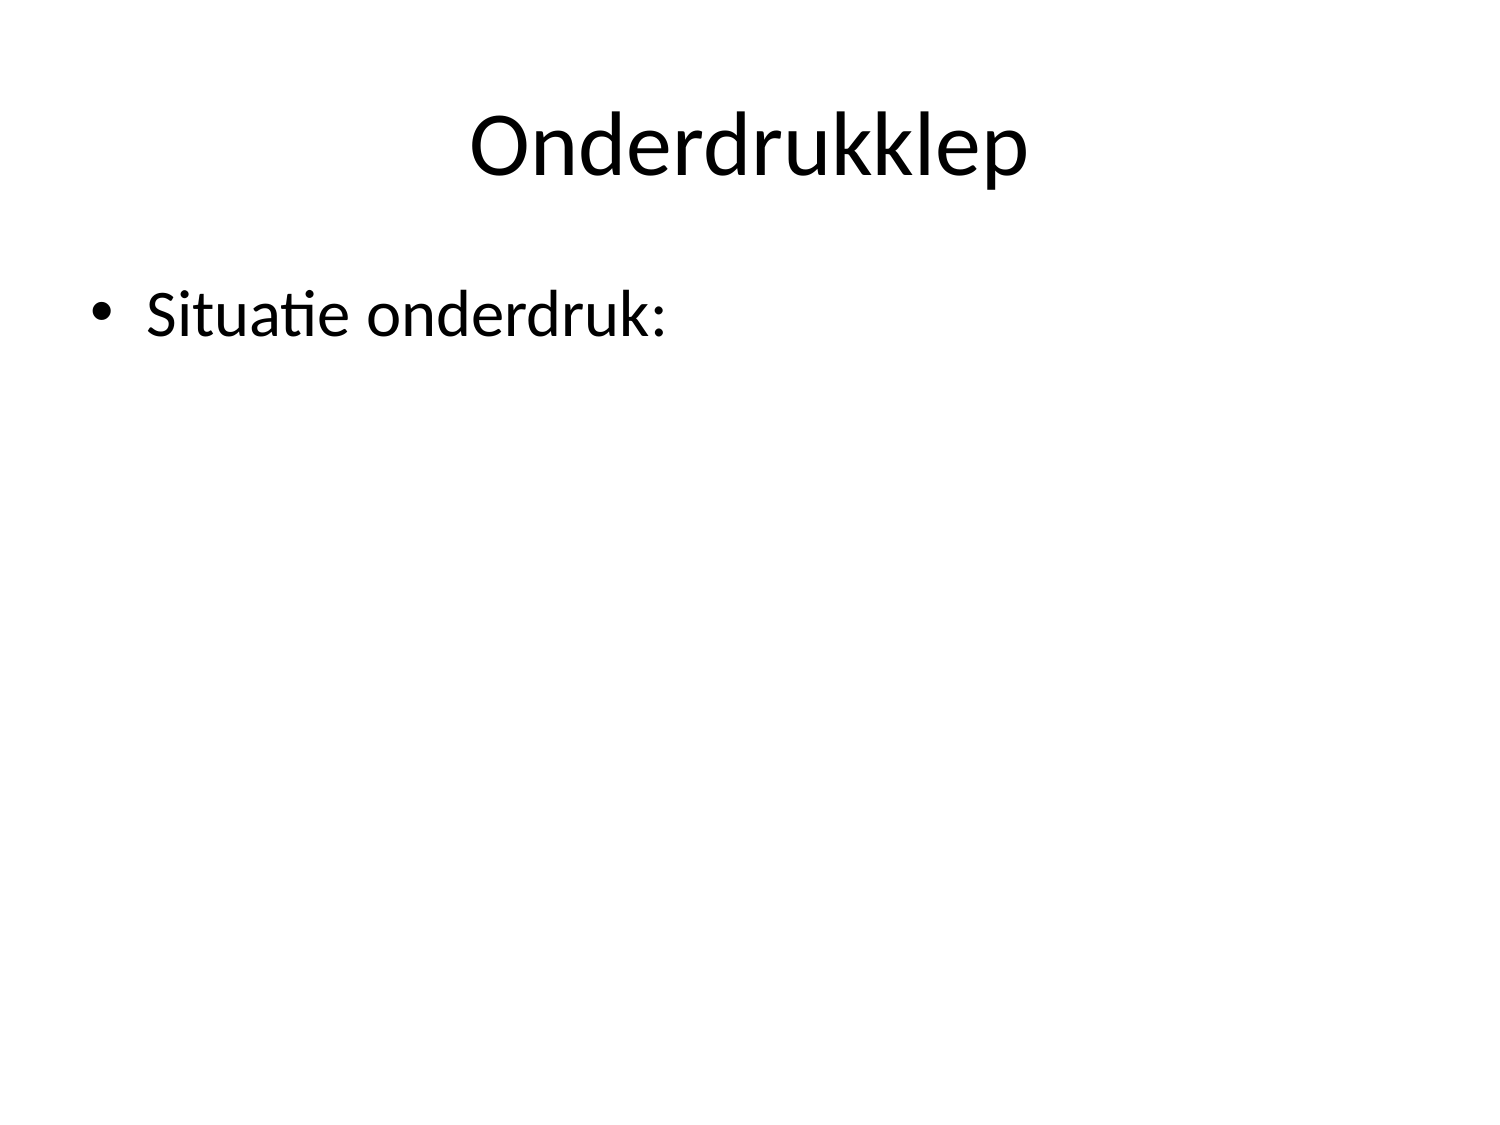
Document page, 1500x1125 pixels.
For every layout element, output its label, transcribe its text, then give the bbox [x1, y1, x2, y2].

list Situatie onderdruk: [75, 262, 1425, 1005]
title Onderdrukklep [75, 45, 1425, 233]
